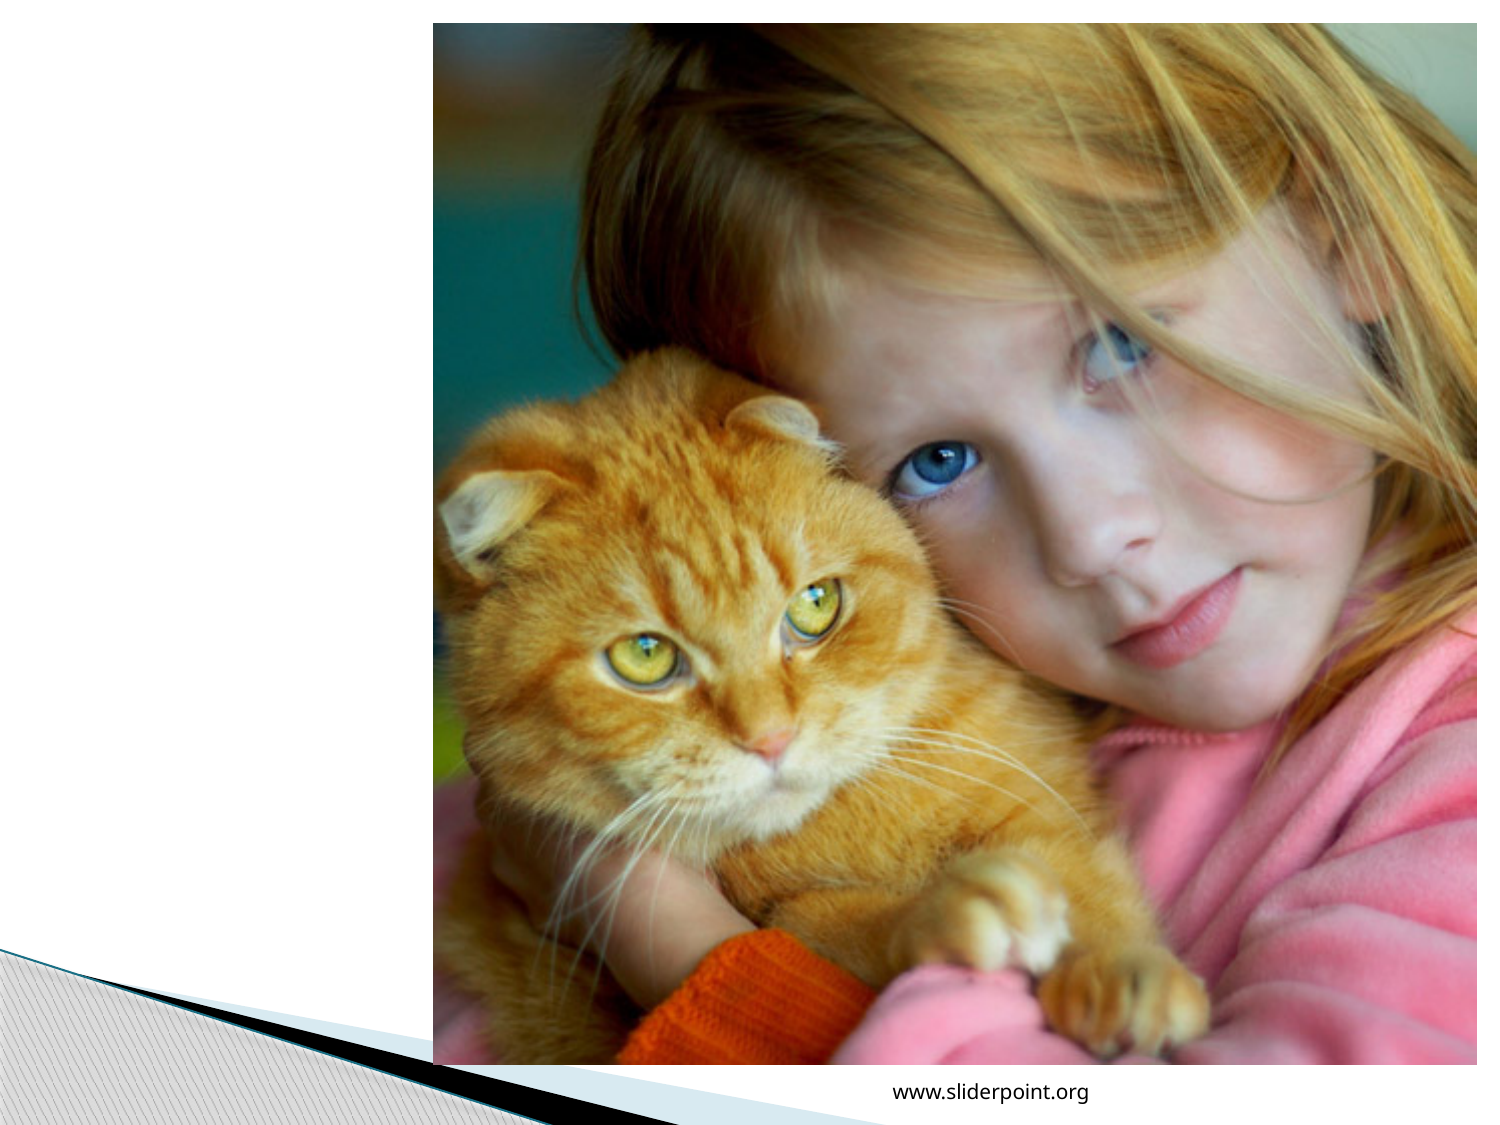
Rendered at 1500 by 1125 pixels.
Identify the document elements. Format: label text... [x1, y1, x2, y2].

picture [433, 23, 1477, 1065]
footer www.sliderpoint.org [718, 1076, 1105, 1112]
